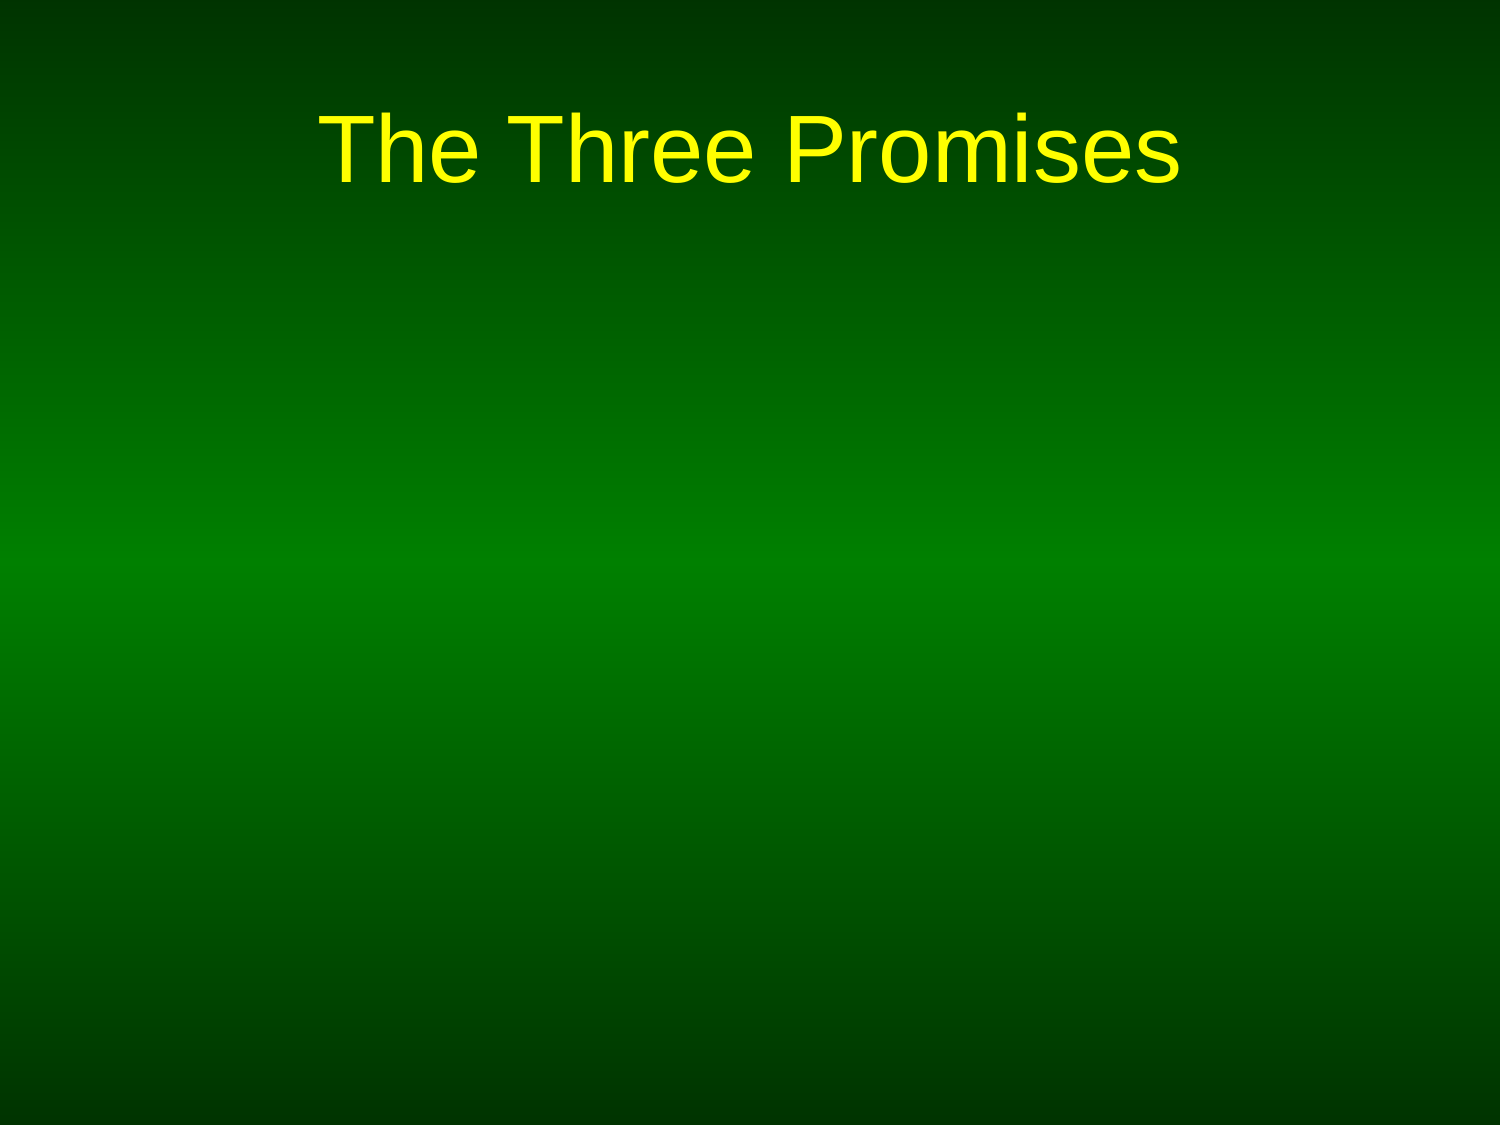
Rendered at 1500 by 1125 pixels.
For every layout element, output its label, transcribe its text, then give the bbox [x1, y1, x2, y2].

title The Three Promises [37, 50, 1463, 238]
